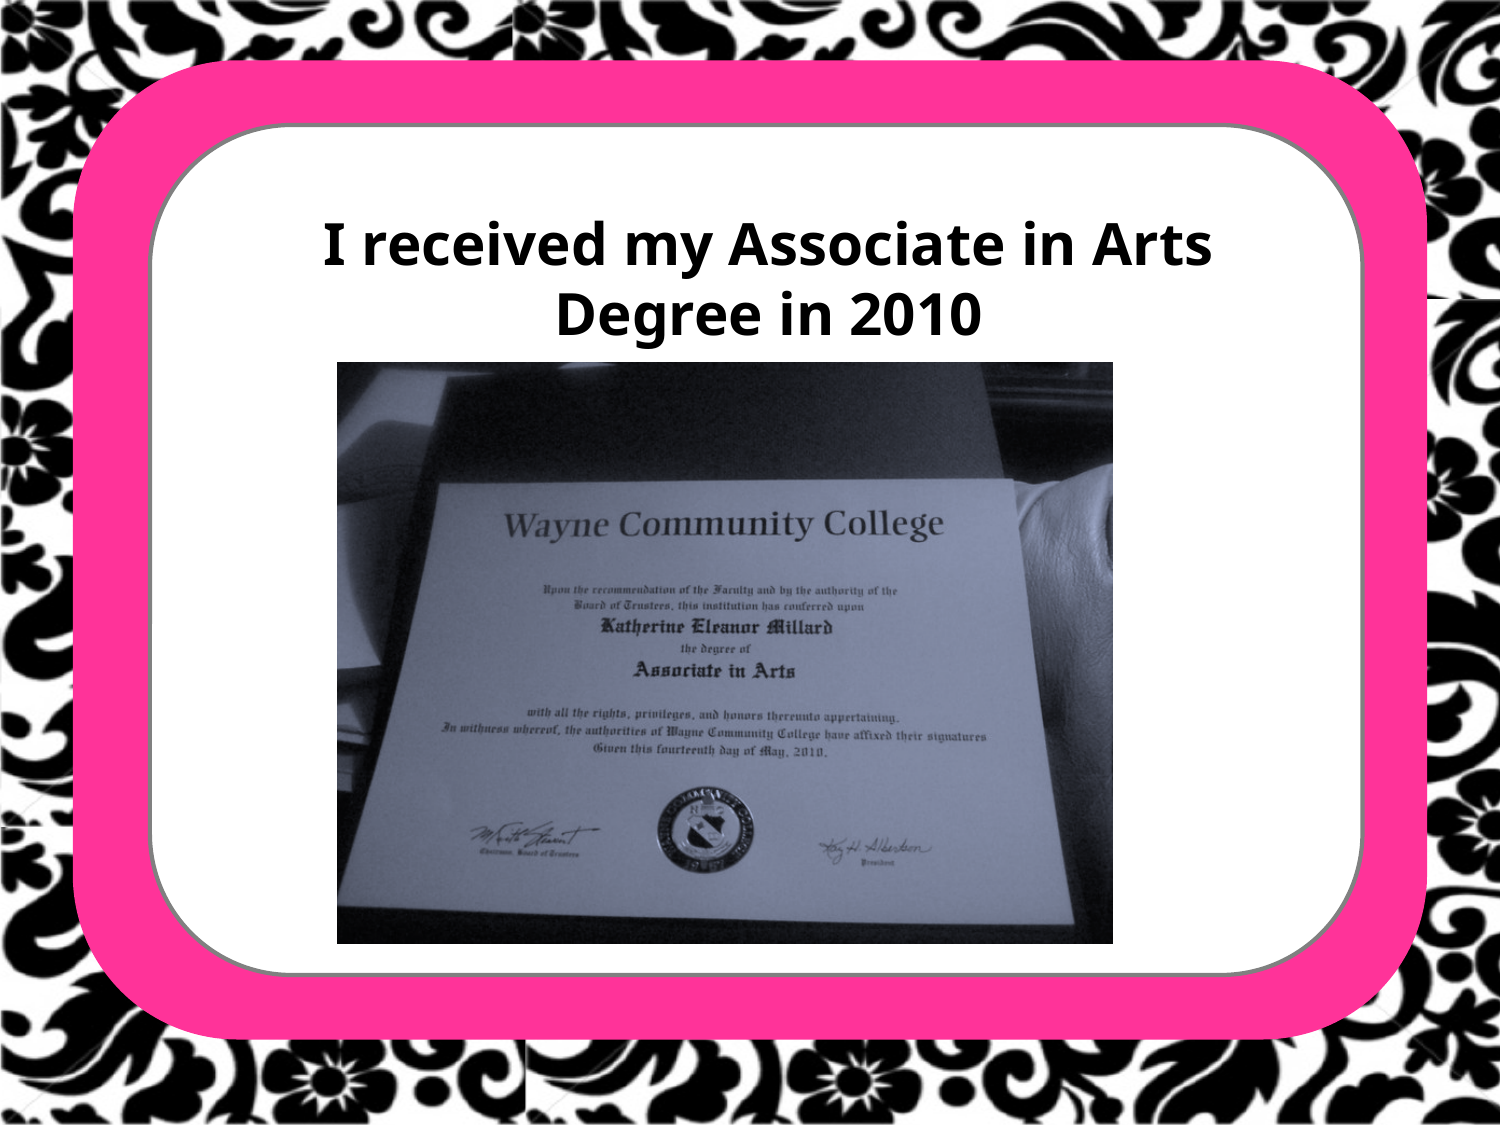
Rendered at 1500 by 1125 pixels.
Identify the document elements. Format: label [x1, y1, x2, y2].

text_box [72, 134, 100, 966]
picture [2, 0, 1500, 1125]
